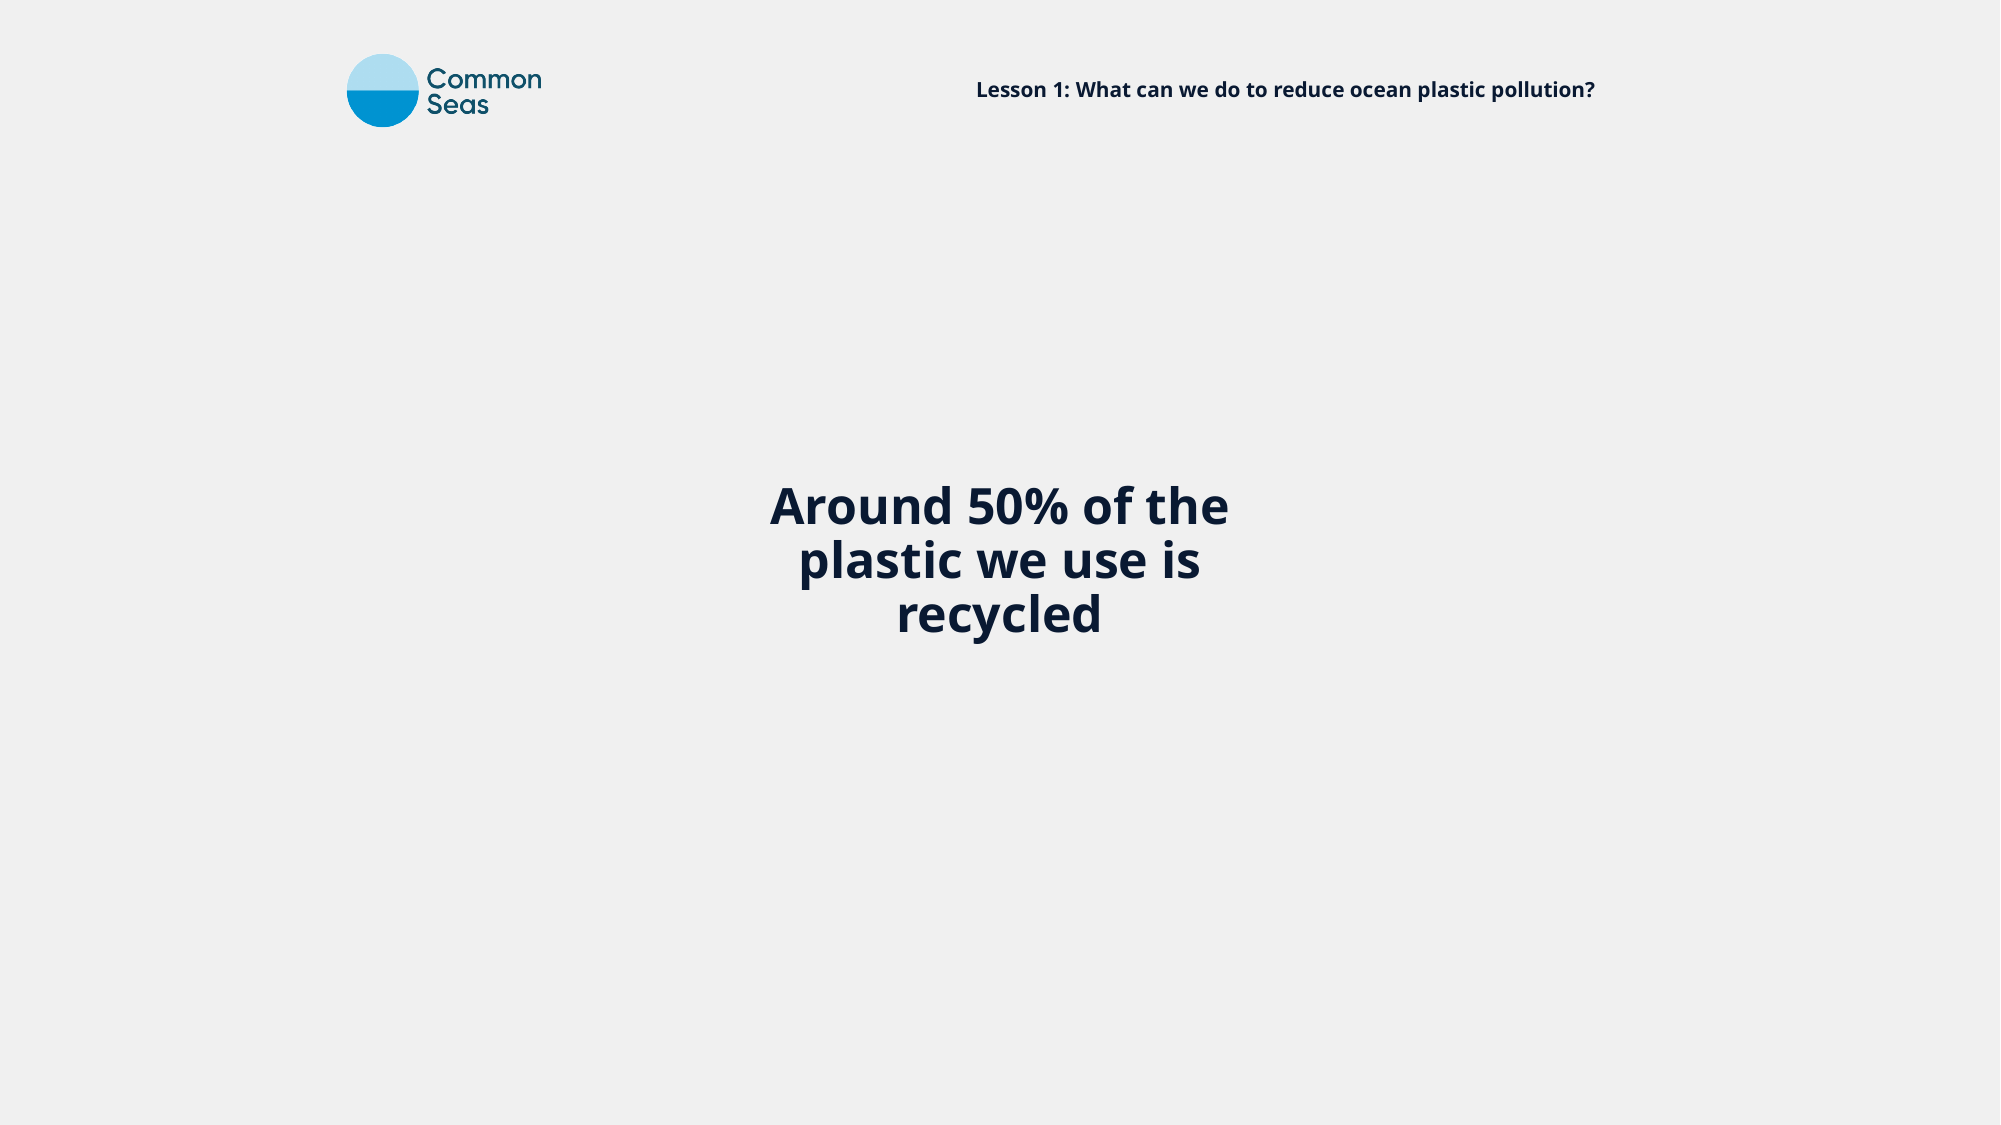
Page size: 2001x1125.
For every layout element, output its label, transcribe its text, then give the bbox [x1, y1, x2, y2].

list Around 50% of the plastic we use is recycled [731, 426, 1269, 699]
picture [340, 51, 550, 130]
title Lesson 1: What can we do to reduce ocean plastic pollution? [964, 67, 1609, 114]
